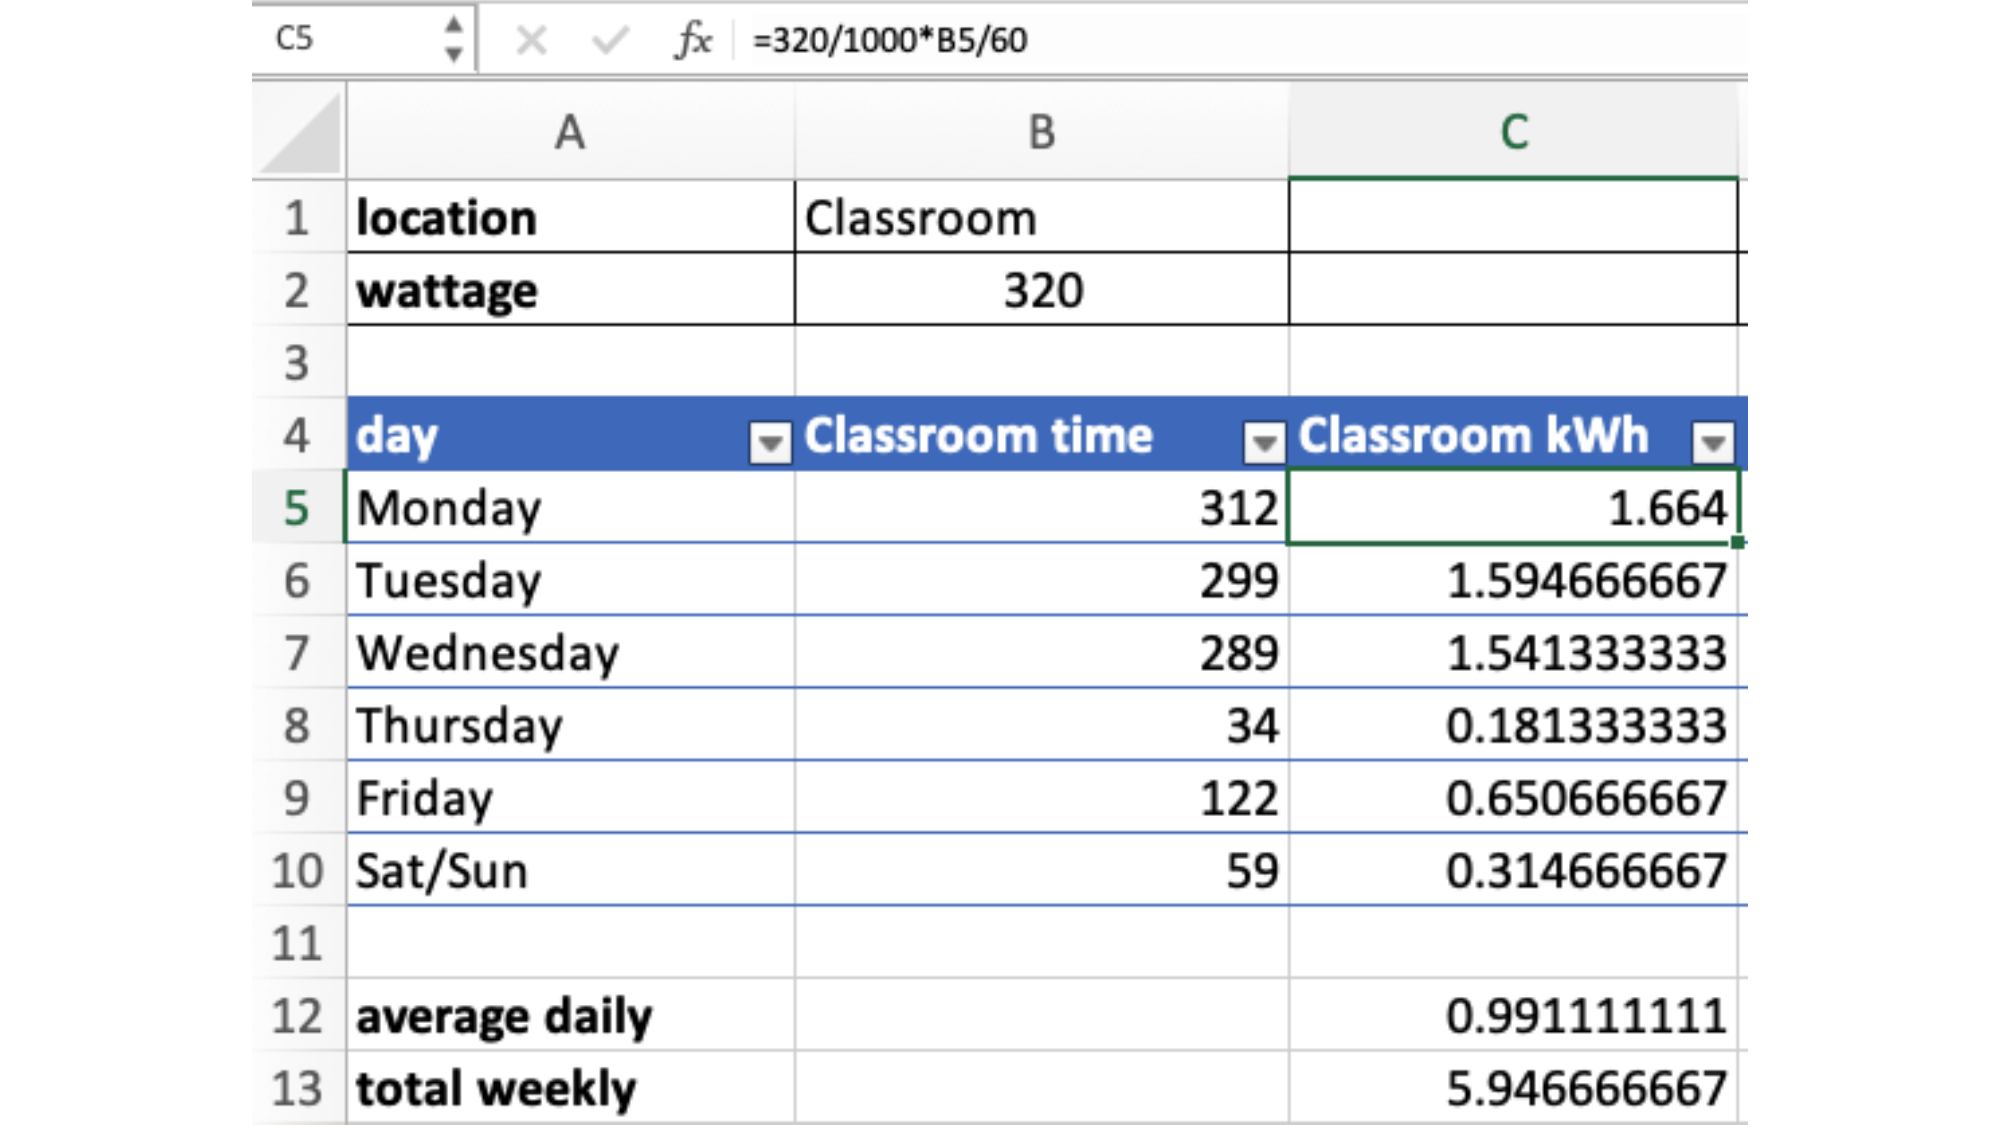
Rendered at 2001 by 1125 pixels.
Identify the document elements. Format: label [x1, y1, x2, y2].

picture [252, 0, 1748, 1125]
